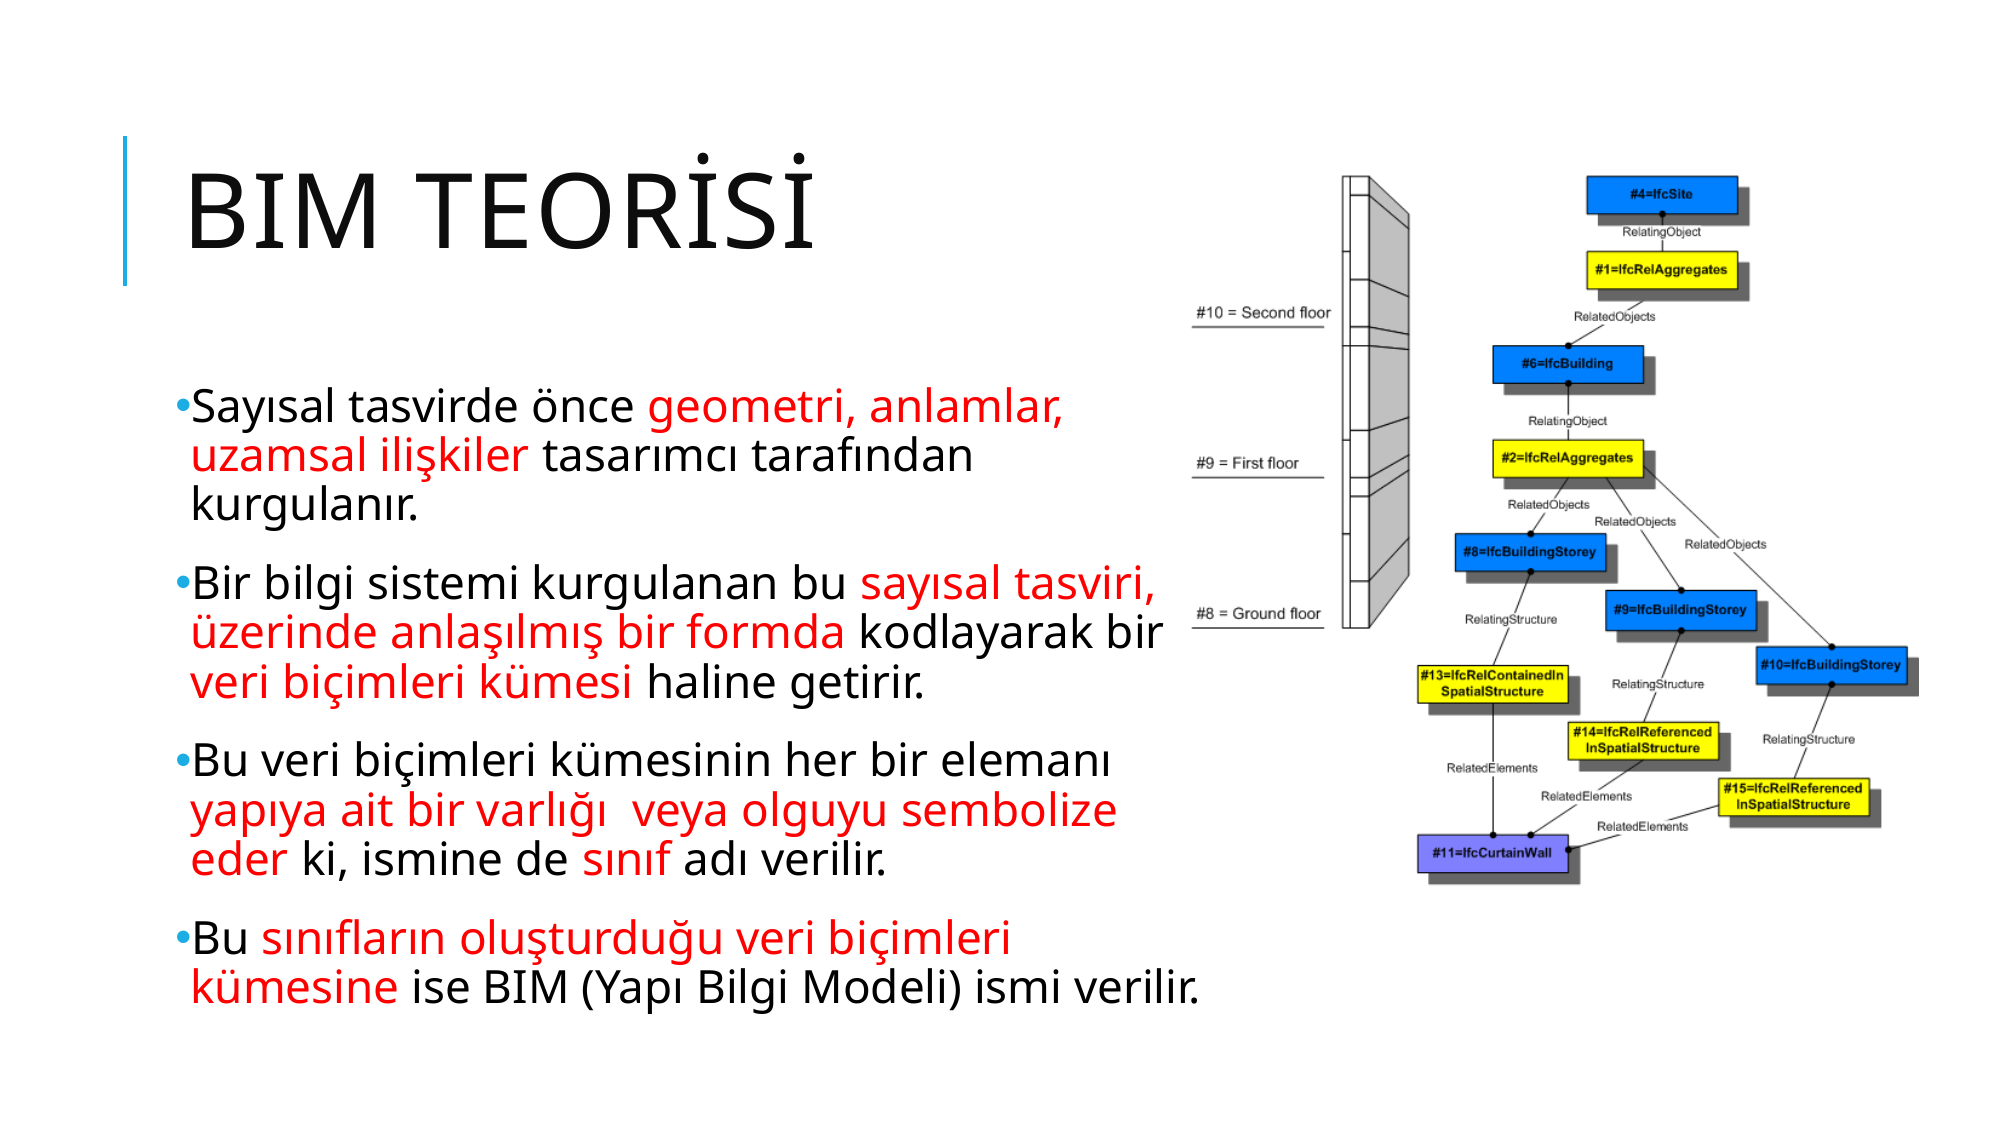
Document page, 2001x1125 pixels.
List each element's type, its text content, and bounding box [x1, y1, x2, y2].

picture [1191, 166, 1919, 894]
title BIM TEORİSİ [168, 96, 1763, 342]
list Sayısal tasvirde önce geometri, anlamlar, uzamsal ilişkiler tasarımcı tarafından kurgulanır. Bir bilgi sistemi kurgulanan bu sayısal tasviri, üzerinde anlaşılmış bir formda kodlayarak bir veri biçimleri kümesi haline getirir. Bu veri biçimleri kümesinin her bir elemanı yapıya ait bir varlığı veya olguyu sembolize eder ki, ismine de sınıf adı verilir. Bu sınıfların oluşturduğu veri biçimleri kümesine ise BIM (Yapı Bilgi Modeli) ismi verilir. [168, 375, 1218, 1035]
